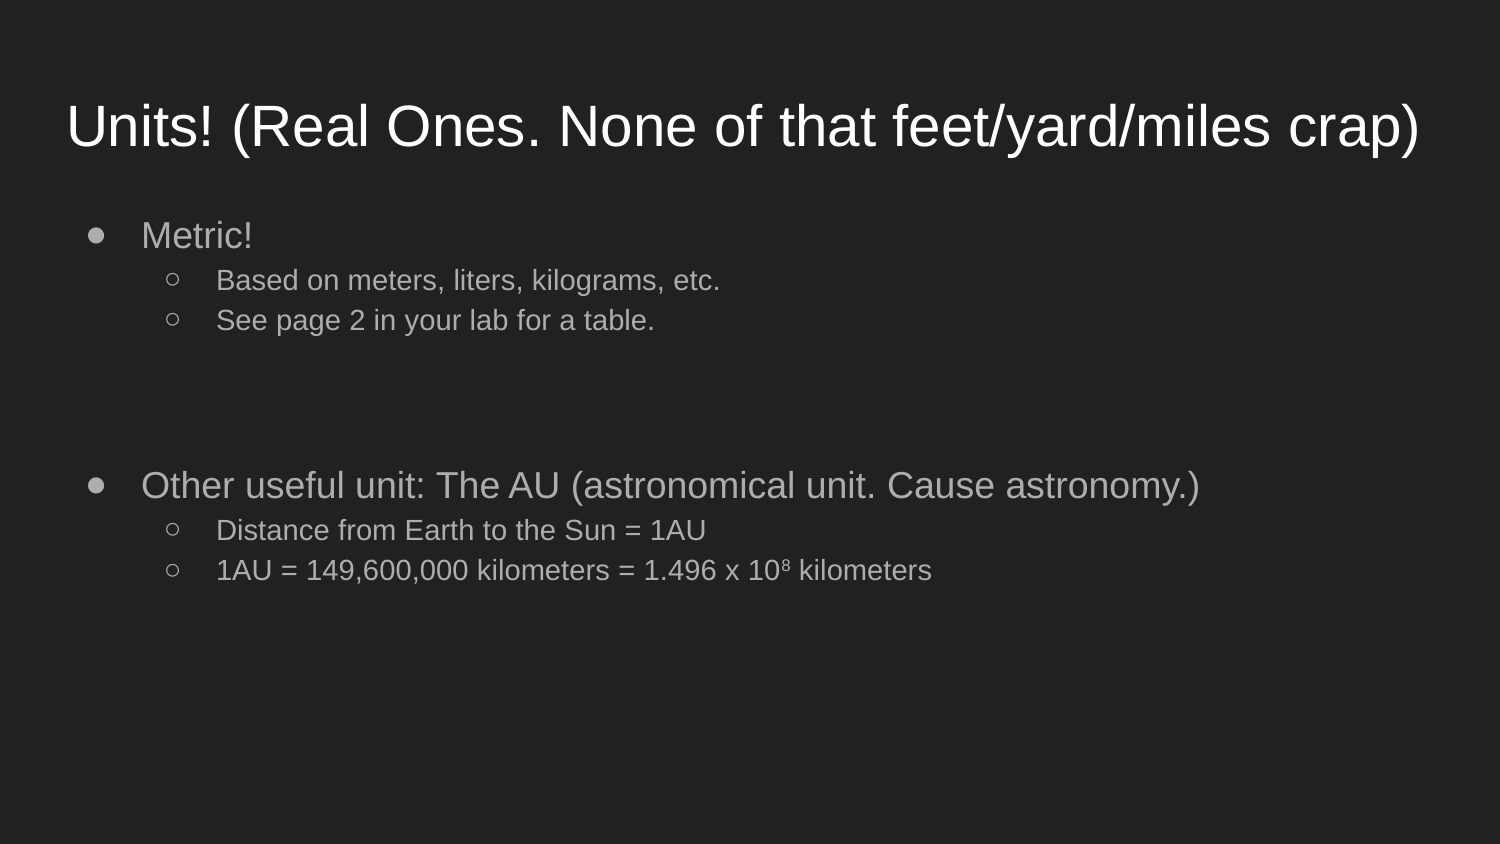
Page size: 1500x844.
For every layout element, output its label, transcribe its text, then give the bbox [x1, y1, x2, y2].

title Units! (Real Ones. None of that feet/yard/miles crap) [51, 72, 1449, 167]
list Metric! Based on meters, liters, kilograms, etc. See page 2 in your lab for a table. Other useful unit: The AU (astronomical unit. Cause astronomy.) Distance from Earth to the Sun = 1AU 1AU = 149,600,000 kilometers = 1.496 x 108 kilometers [51, 189, 1449, 750]
